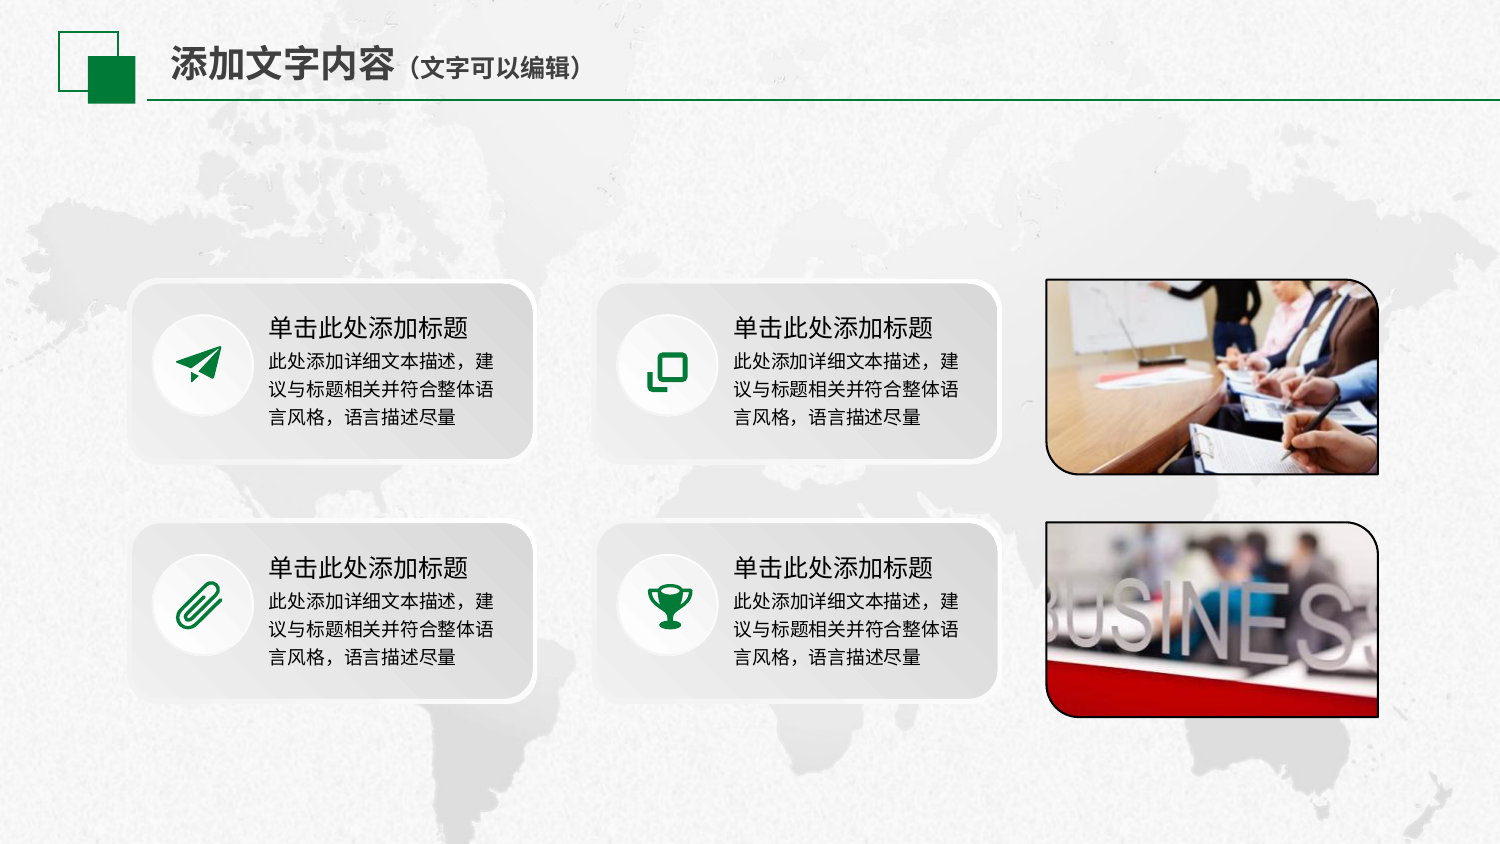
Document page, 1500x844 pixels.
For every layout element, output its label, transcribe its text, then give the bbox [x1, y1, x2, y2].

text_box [733, 314, 973, 446]
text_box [126, 518, 538, 704]
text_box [591, 518, 1003, 704]
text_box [151, 314, 254, 417]
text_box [616, 314, 719, 417]
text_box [591, 278, 1002, 465]
text_box [1046, 522, 1378, 718]
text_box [733, 553, 973, 686]
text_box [268, 553, 509, 686]
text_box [151, 554, 254, 656]
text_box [616, 554, 719, 656]
text_box 添加文字内容（文字可以编辑） [159, 34, 736, 91]
picture [0, 0, 1500, 844]
text_box [1046, 279, 1378, 475]
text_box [126, 278, 538, 465]
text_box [268, 314, 509, 446]
